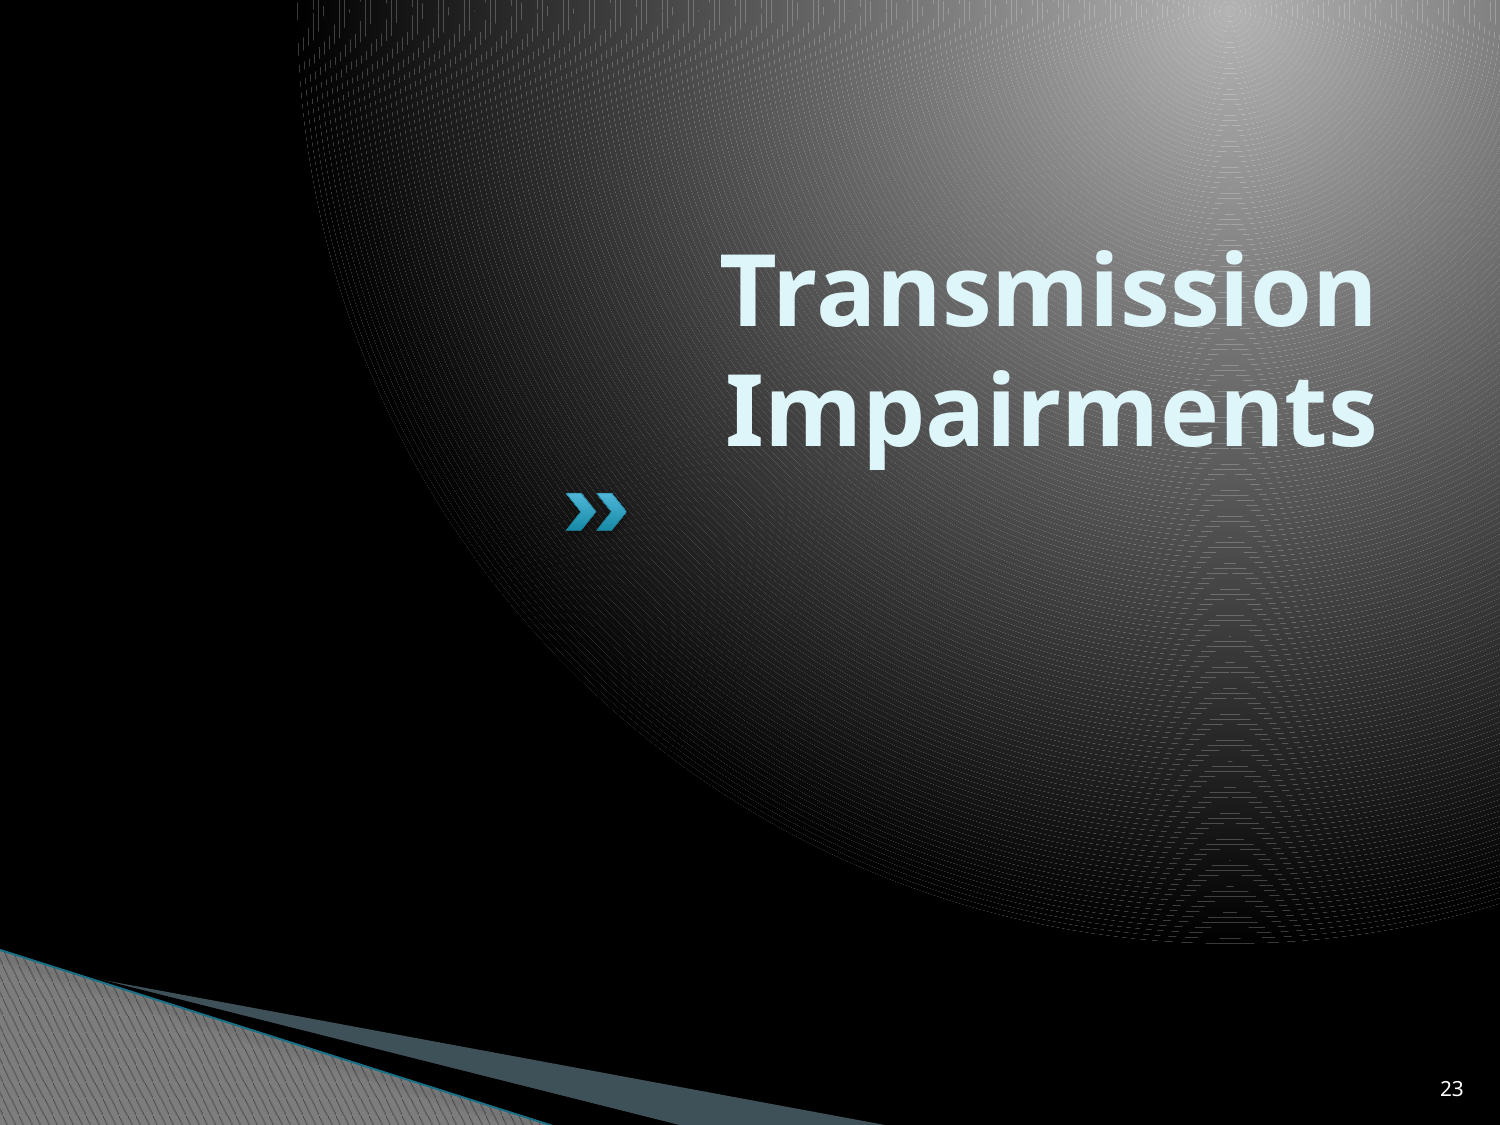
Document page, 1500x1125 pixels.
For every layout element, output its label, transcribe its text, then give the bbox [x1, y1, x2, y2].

slide_number 23 [1418, 1051, 1479, 1112]
picture [0, 952, 543, 1125]
title Transmission Impairments [118, 173, 1394, 474]
